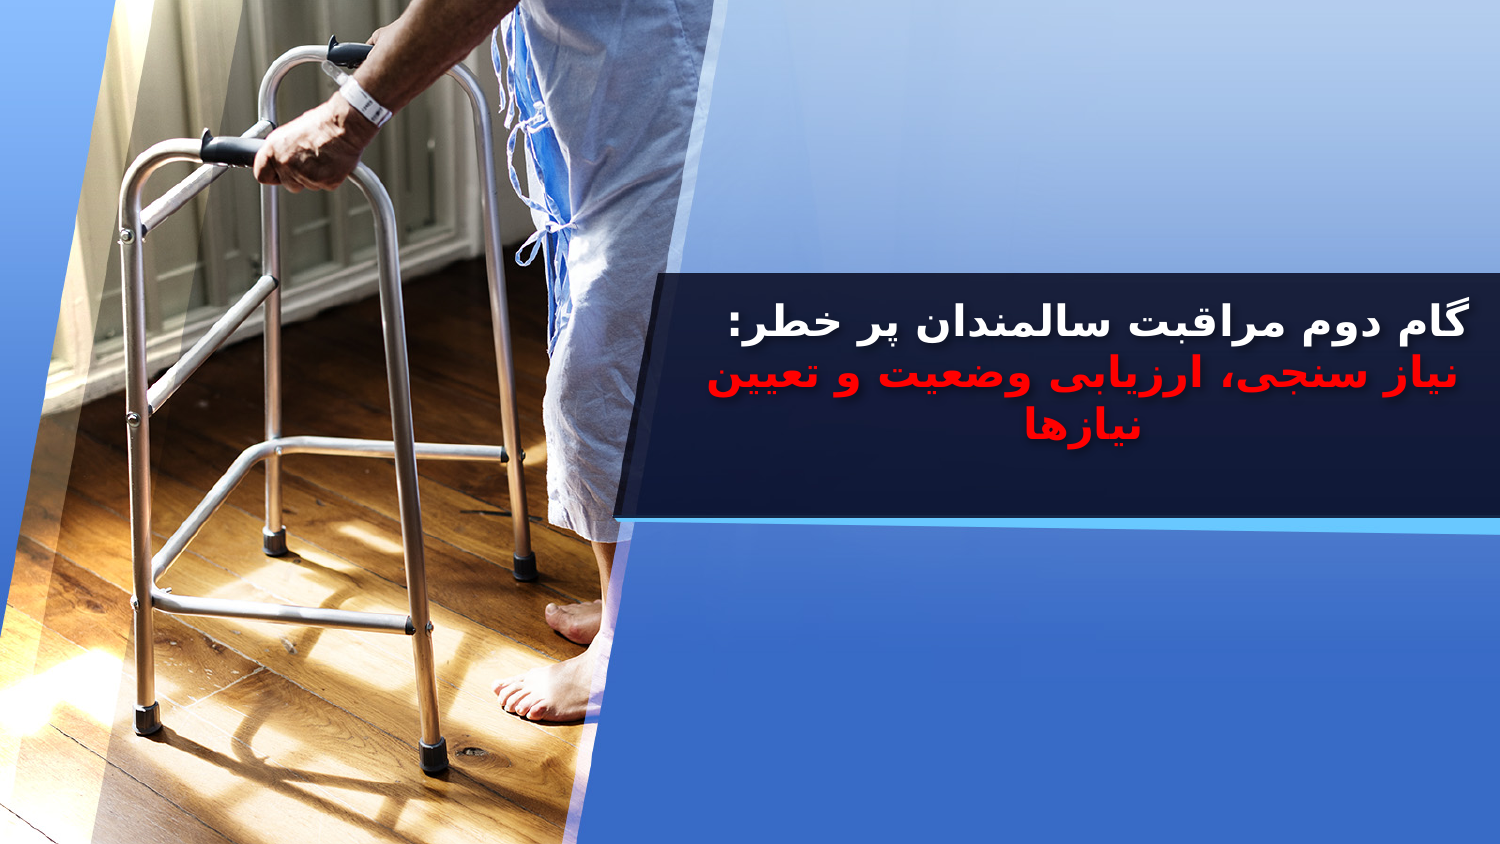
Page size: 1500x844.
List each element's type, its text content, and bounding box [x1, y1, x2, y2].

picture [0, 0, 1500, 844]
title گام دوم مراقبت سالمندان پر خطر: نیاز سنجی، ارزیابی وضعیت و تعیین نیازها [666, 271, 1500, 522]
